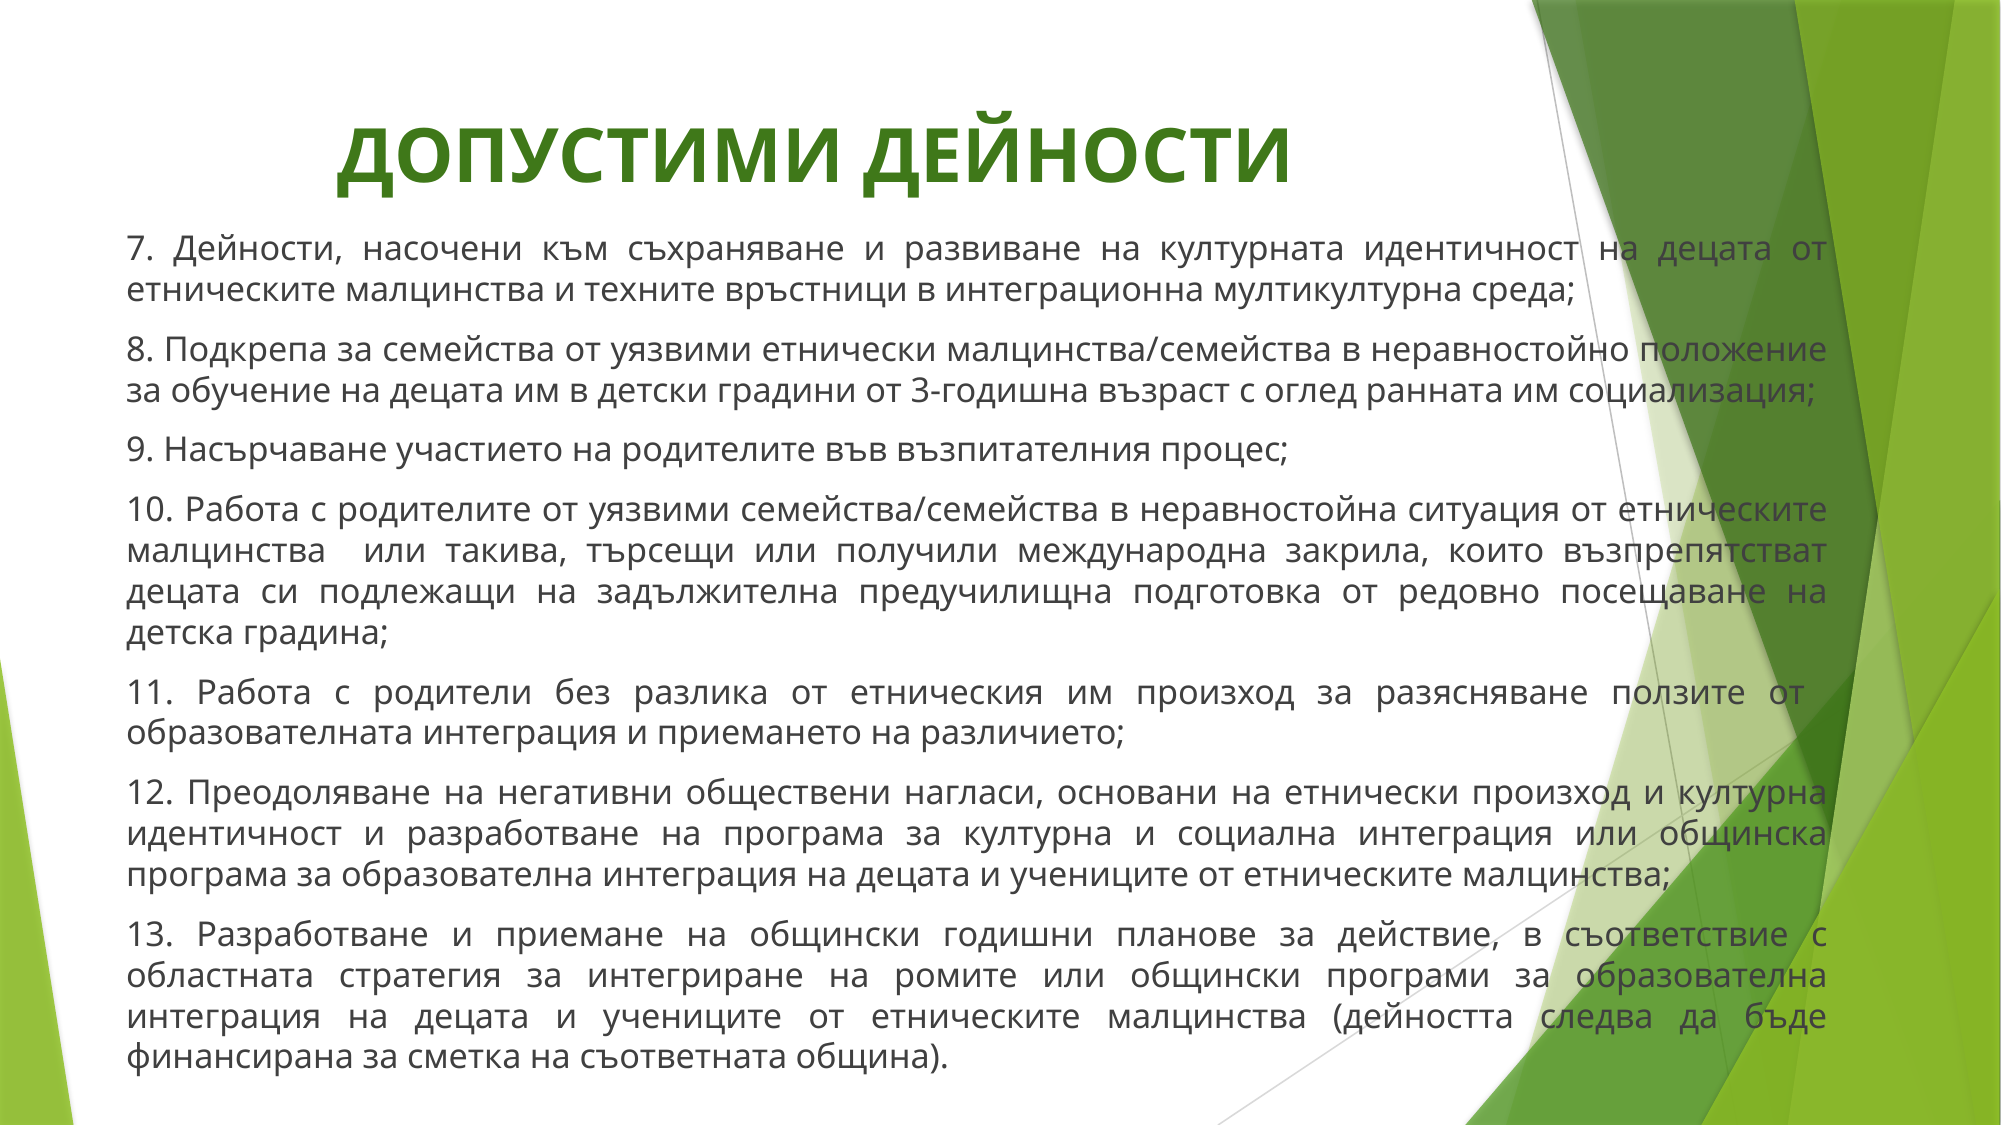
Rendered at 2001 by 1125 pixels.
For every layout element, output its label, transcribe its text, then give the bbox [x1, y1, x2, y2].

title ДОПУСТИМИ ДЕЙНОСТИ [111, 99, 1522, 218]
list 7. Дейности, насочени към съхраняване и развиване на културната идентичност на децата от етническите малцинства и техните връстници в интеграционна мултикултурна среда; 8. Подкрепа за семейства от уязвими етнически малцинства/семейства в неравностойно положение за обучение на децата им в детски градини от 3-годишна възраст с оглед ранната им социализация; 9. Насърчаване участието на родителите във възпитателния процес; 10. Работа с родителите от уязвими семейства/семейства в неравностойна ситуация от етническите малцинства или такива, търсещи или получили международна закрила, които възпрепятстват децата си подлежащи на задължителна предучилищна подготовка от редовно посещаване на детска градина; 11. Работа с родители без разлика от етническия им произход за разясняване ползите от образователната интеграция и приемането на различието; 12. Преодоляване на негативни обществени нагласи, основани на етнически произход и културна идентичност и разработване на програма за културна и социална интеграция или общинска програма за образователна интеграция на децата и учениците от етническите малцинства; 13. Разработване и приемане на общински годишни планове за действие, в съответствие с областната стратегия за интегриране на ромите или общински програми за образователна интеграция на децата и учениците от етническите малцинства (дейността следва да бъде финансирана за сметка на съответната община). [111, 218, 1842, 1107]
